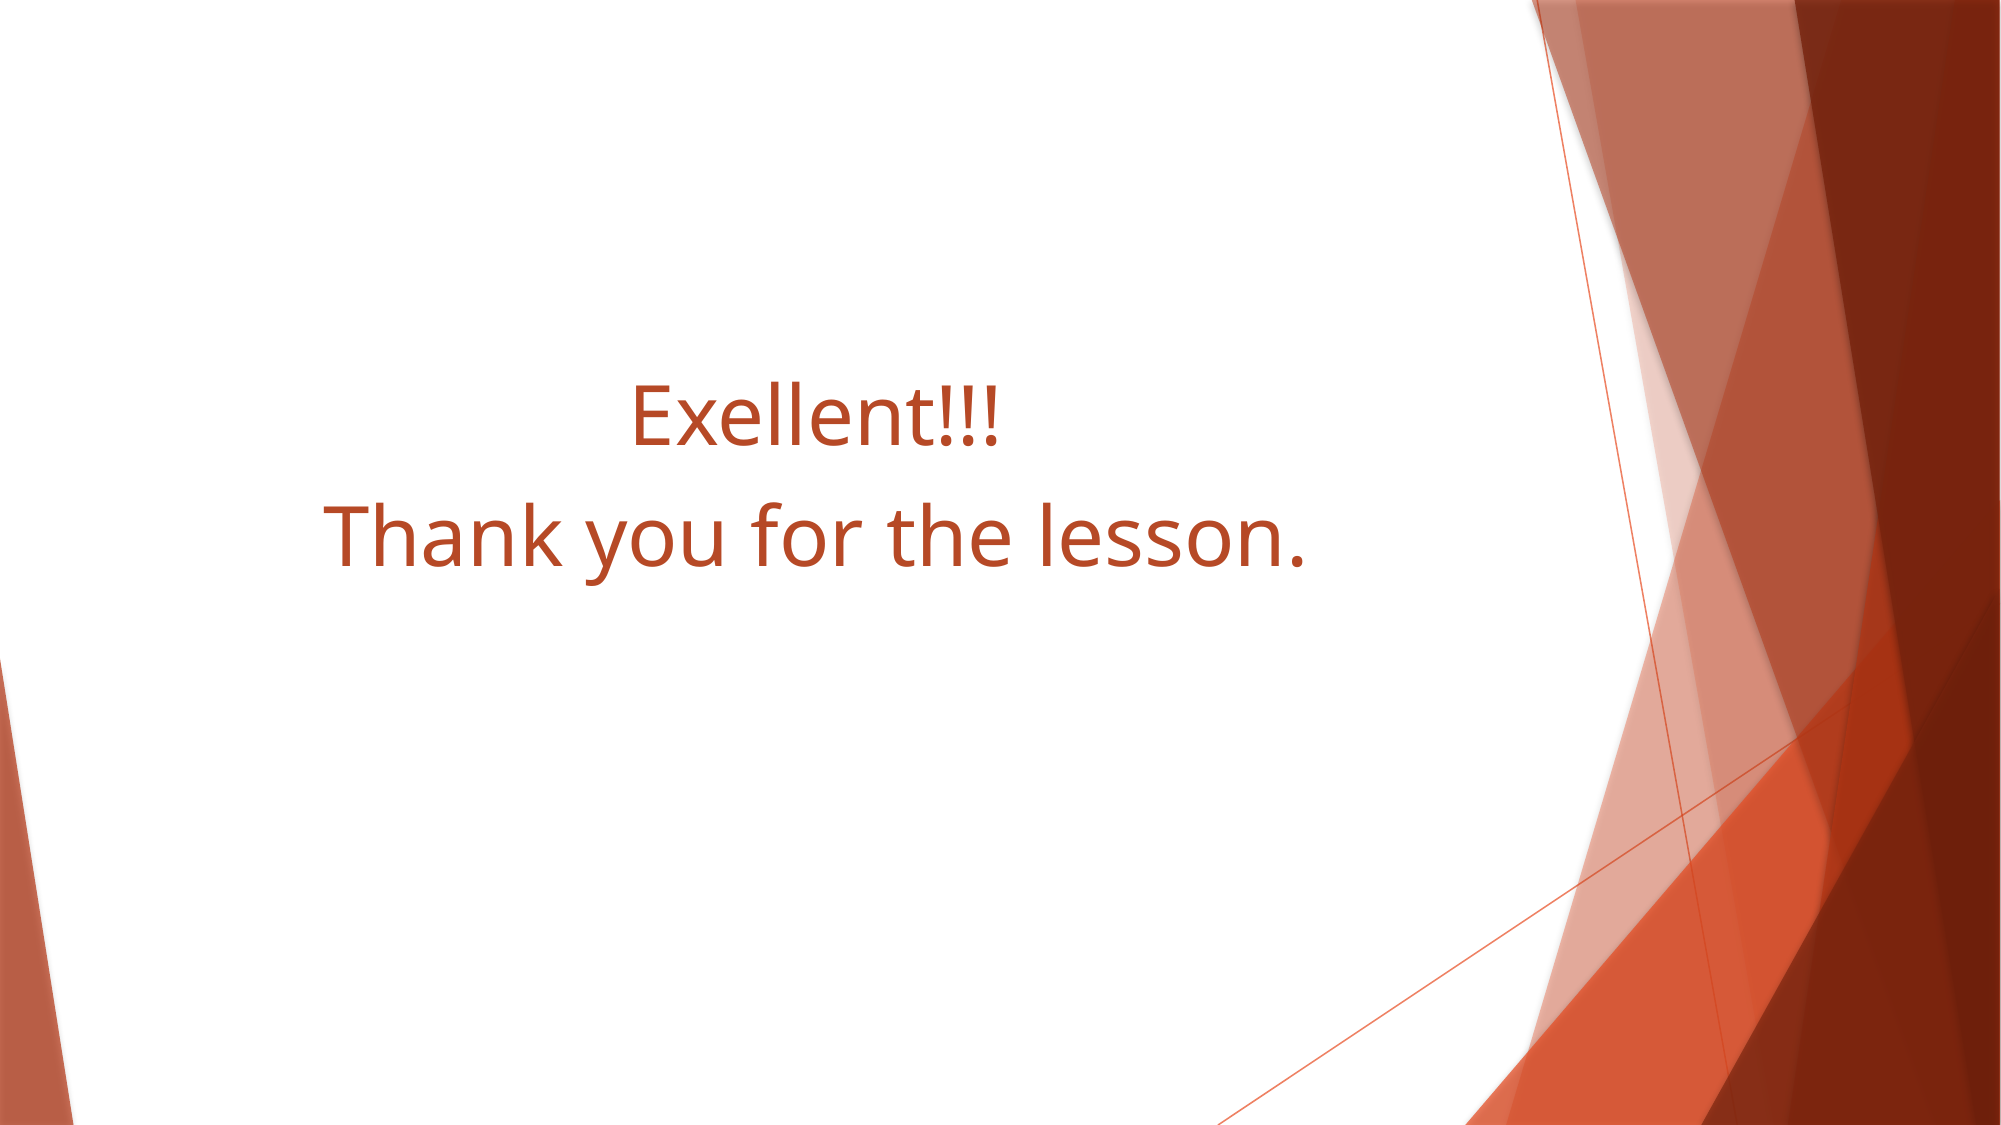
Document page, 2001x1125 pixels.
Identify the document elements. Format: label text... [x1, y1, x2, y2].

list Exellent!!! Thank you for the lesson. [111, 354, 1522, 992]
